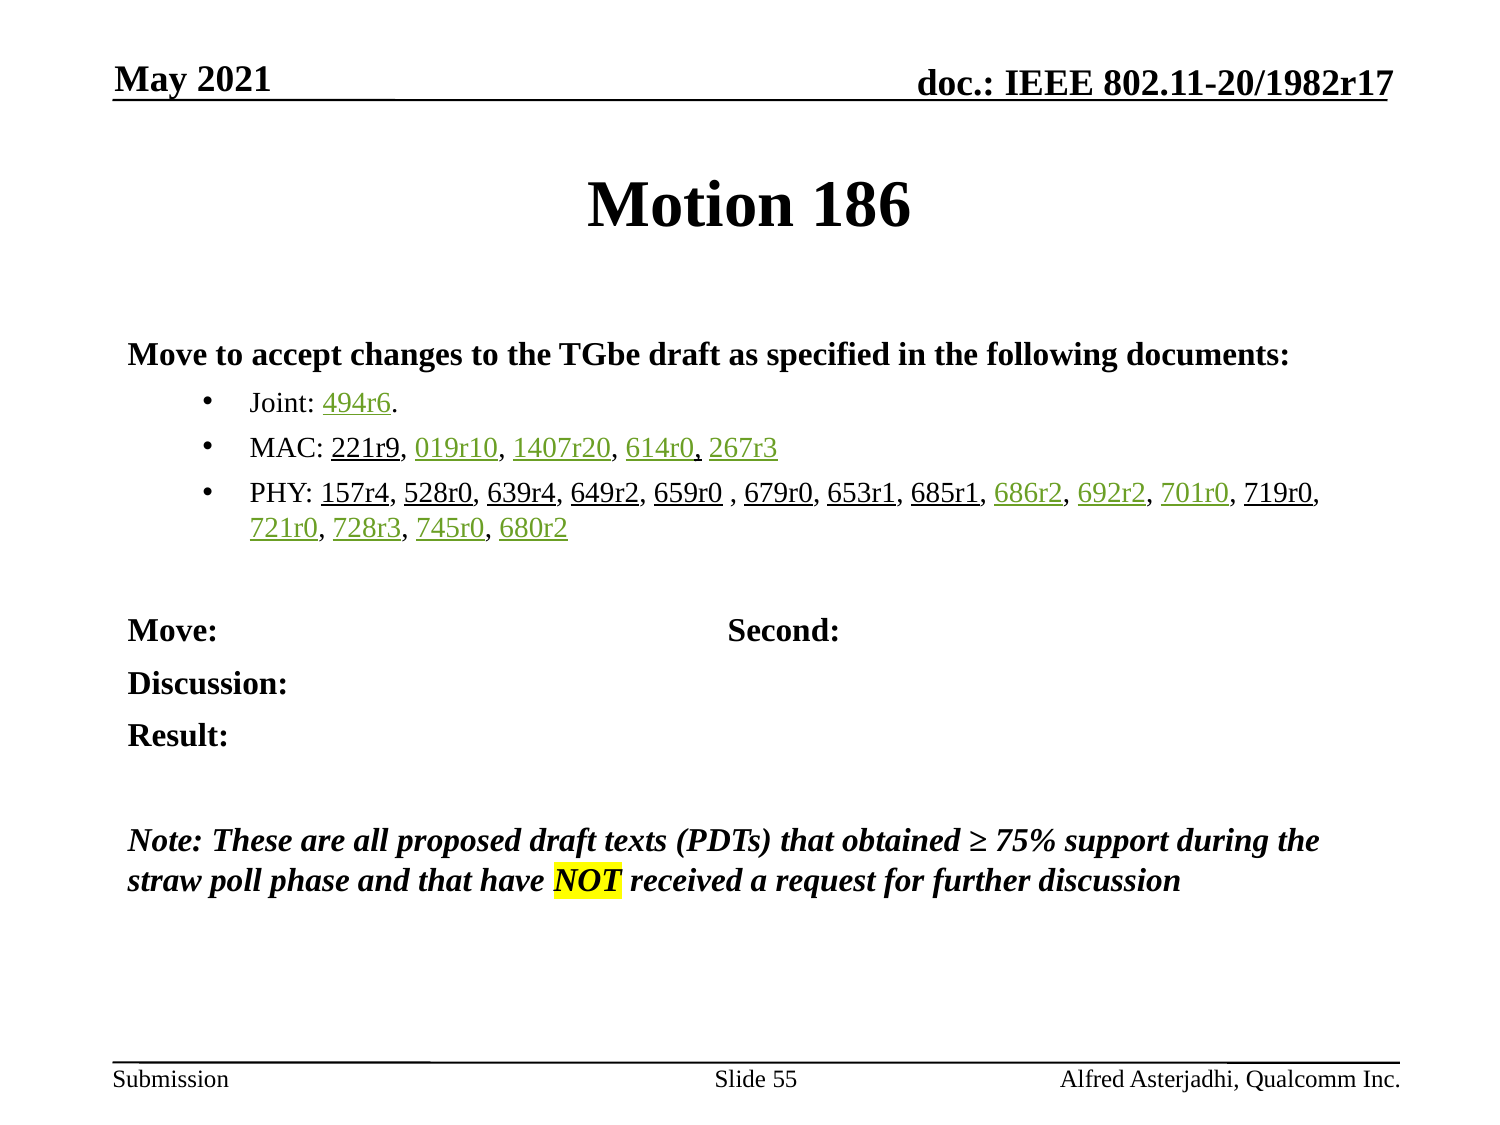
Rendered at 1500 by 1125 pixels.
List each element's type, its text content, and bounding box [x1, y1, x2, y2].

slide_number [114, 54, 423, 100]
footer Alfred Asterjadhi, Qualcomm Inc. [878, 1061, 1402, 1093]
list Move to accept changes to the TGbe draft as specified in the following documents: Joint: 494r6. MAC: 221r9, 019r10, 1407r20, 614r0, 267r3 PHY: 157r4, 528r0, 639r4, 649r2, 659r0 , 679r0, 653r1, 685r1, 686r2, 692r2, 701r0, 719r0, 721r0, 728r3, 745r0, 680r2 Move: Second: Discussion: Result: Note: These are all proposed draft texts (PDTs) that obtained ≥ 75% support during the straw poll phase and that have NOT received a request for further discussion [112, 324, 1388, 1000]
slide_number Slide 55 [712, 1061, 800, 1123]
title Motion 186 [112, 112, 1388, 288]
